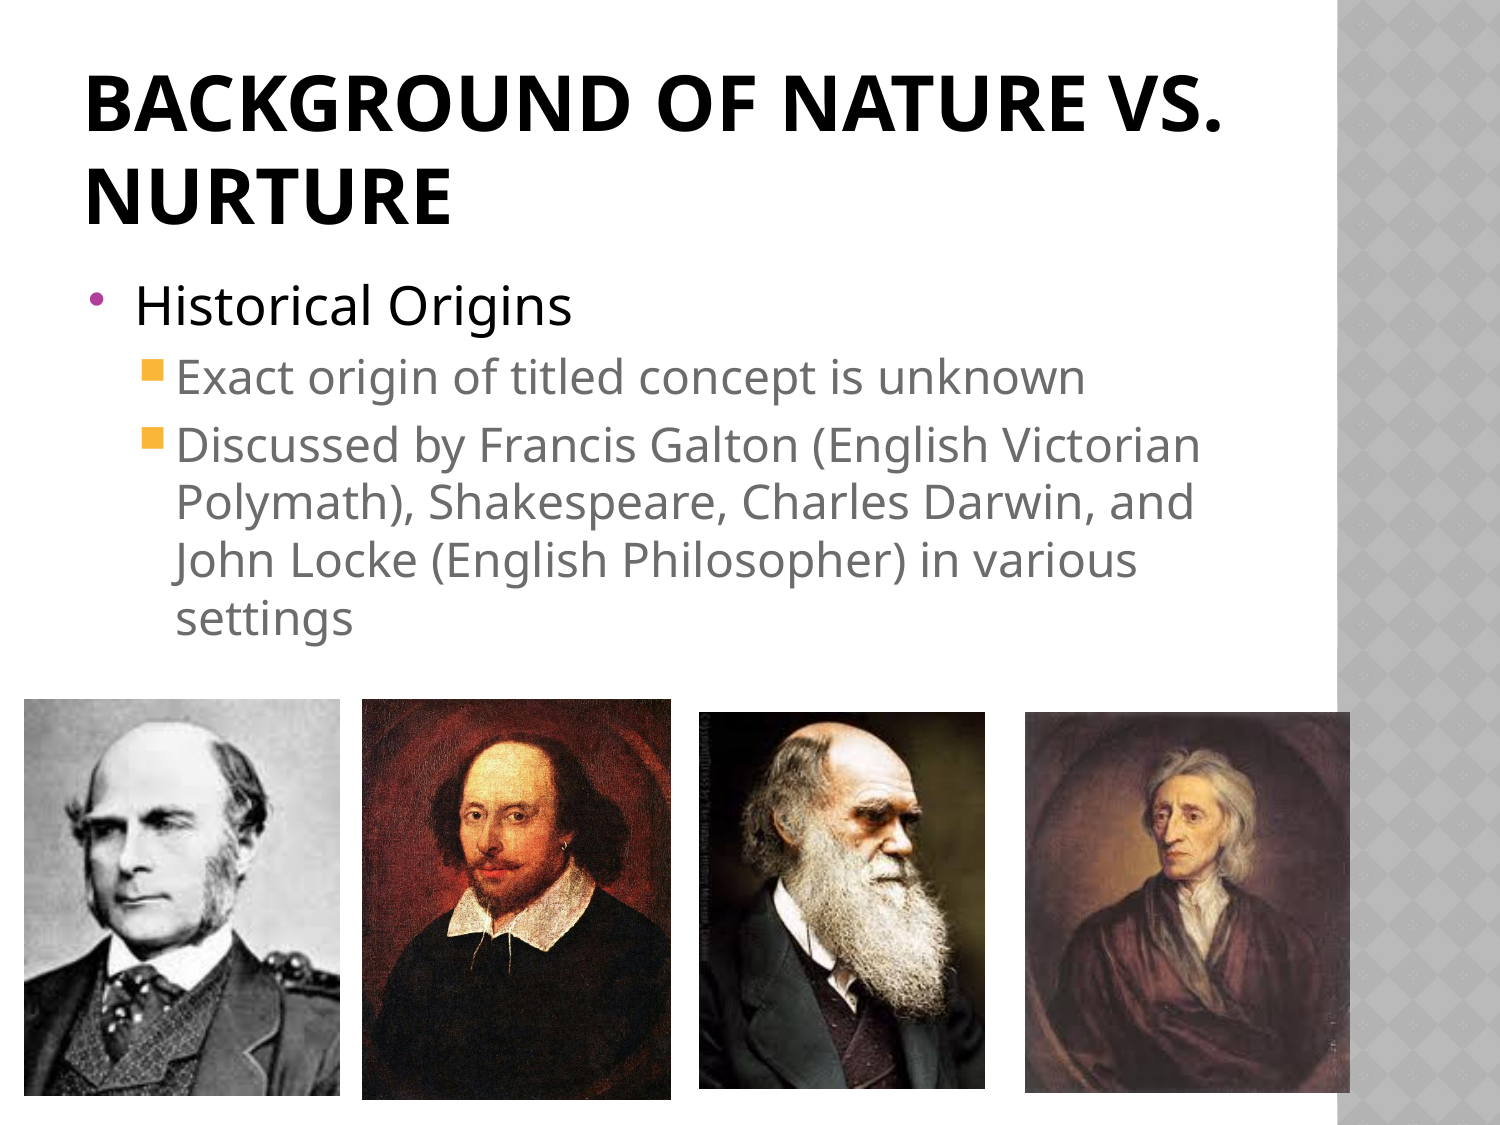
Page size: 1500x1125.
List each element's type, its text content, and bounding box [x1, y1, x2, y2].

list Historical Origins Exact origin of titled concept is unknown Discussed by Francis Galton (English Victorian Polymath), Shakespeare, Charles Darwin, and John Locke (English Philosopher) in various settings [74, 263, 1263, 1060]
picture [699, 712, 985, 1089]
picture [24, 699, 340, 1096]
title Background of nature vs. Nurture [75, 52, 1263, 240]
picture [1024, 712, 1351, 1093]
picture [362, 699, 672, 1101]
